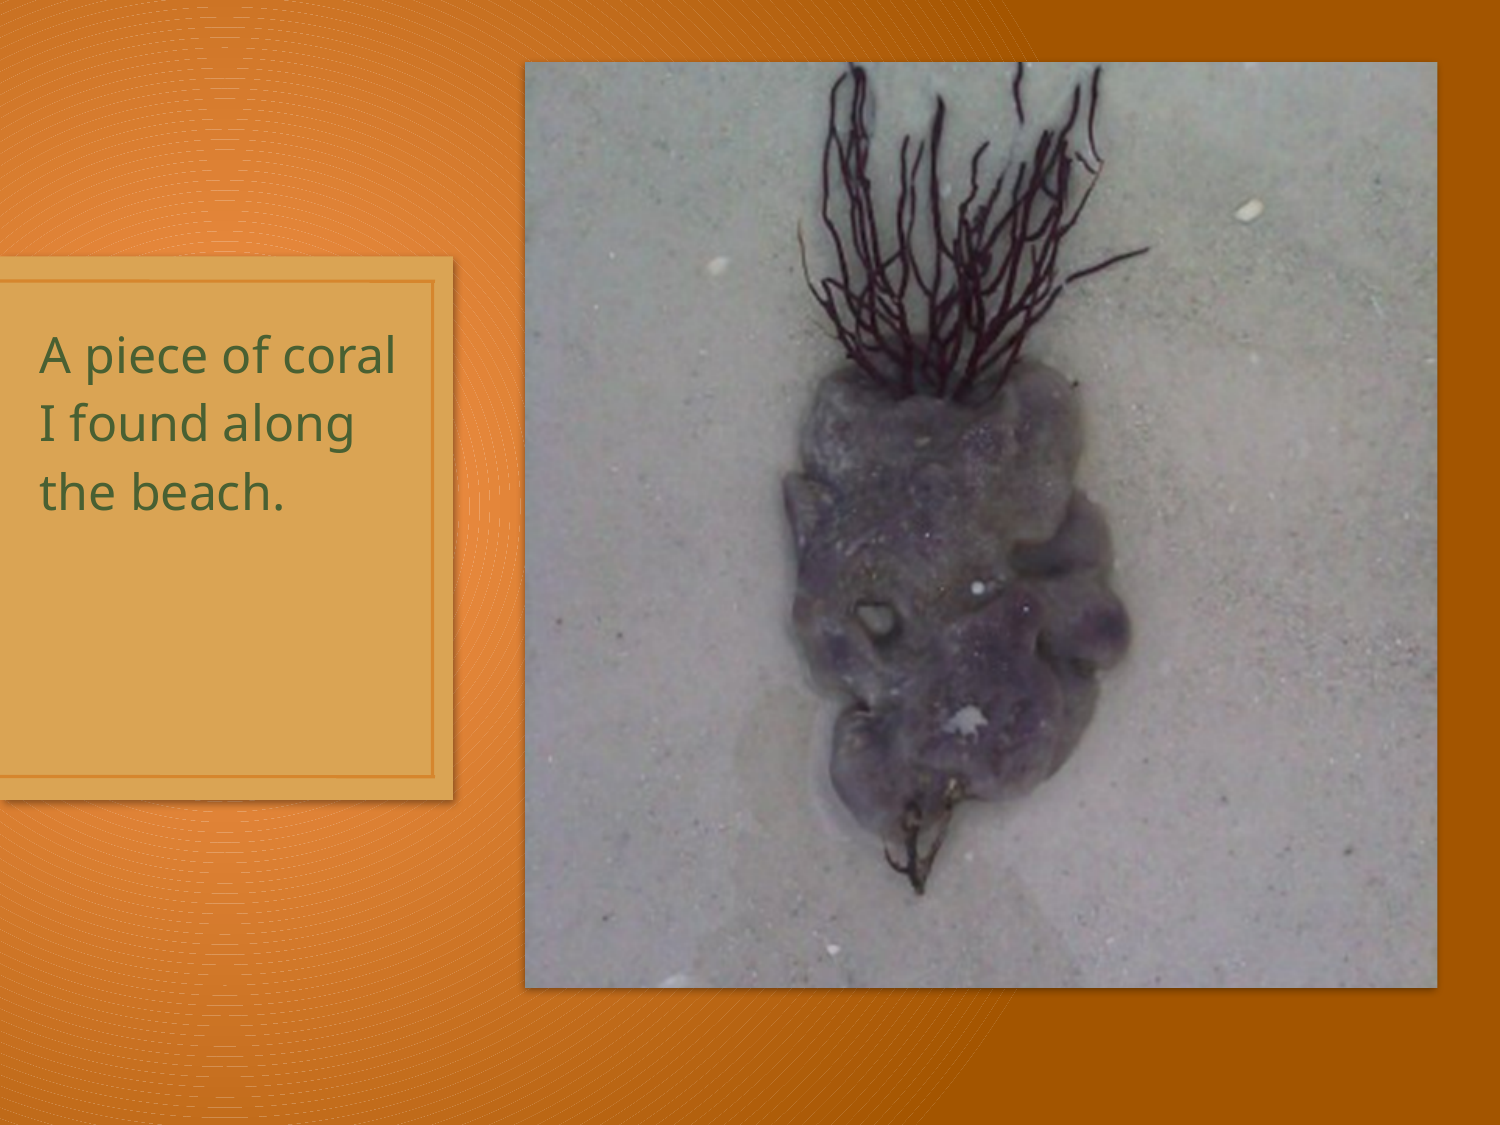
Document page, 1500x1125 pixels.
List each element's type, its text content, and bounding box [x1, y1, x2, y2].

picture [524, 62, 1438, 988]
list A piece of coral I found along the beach. [24, 312, 415, 650]
